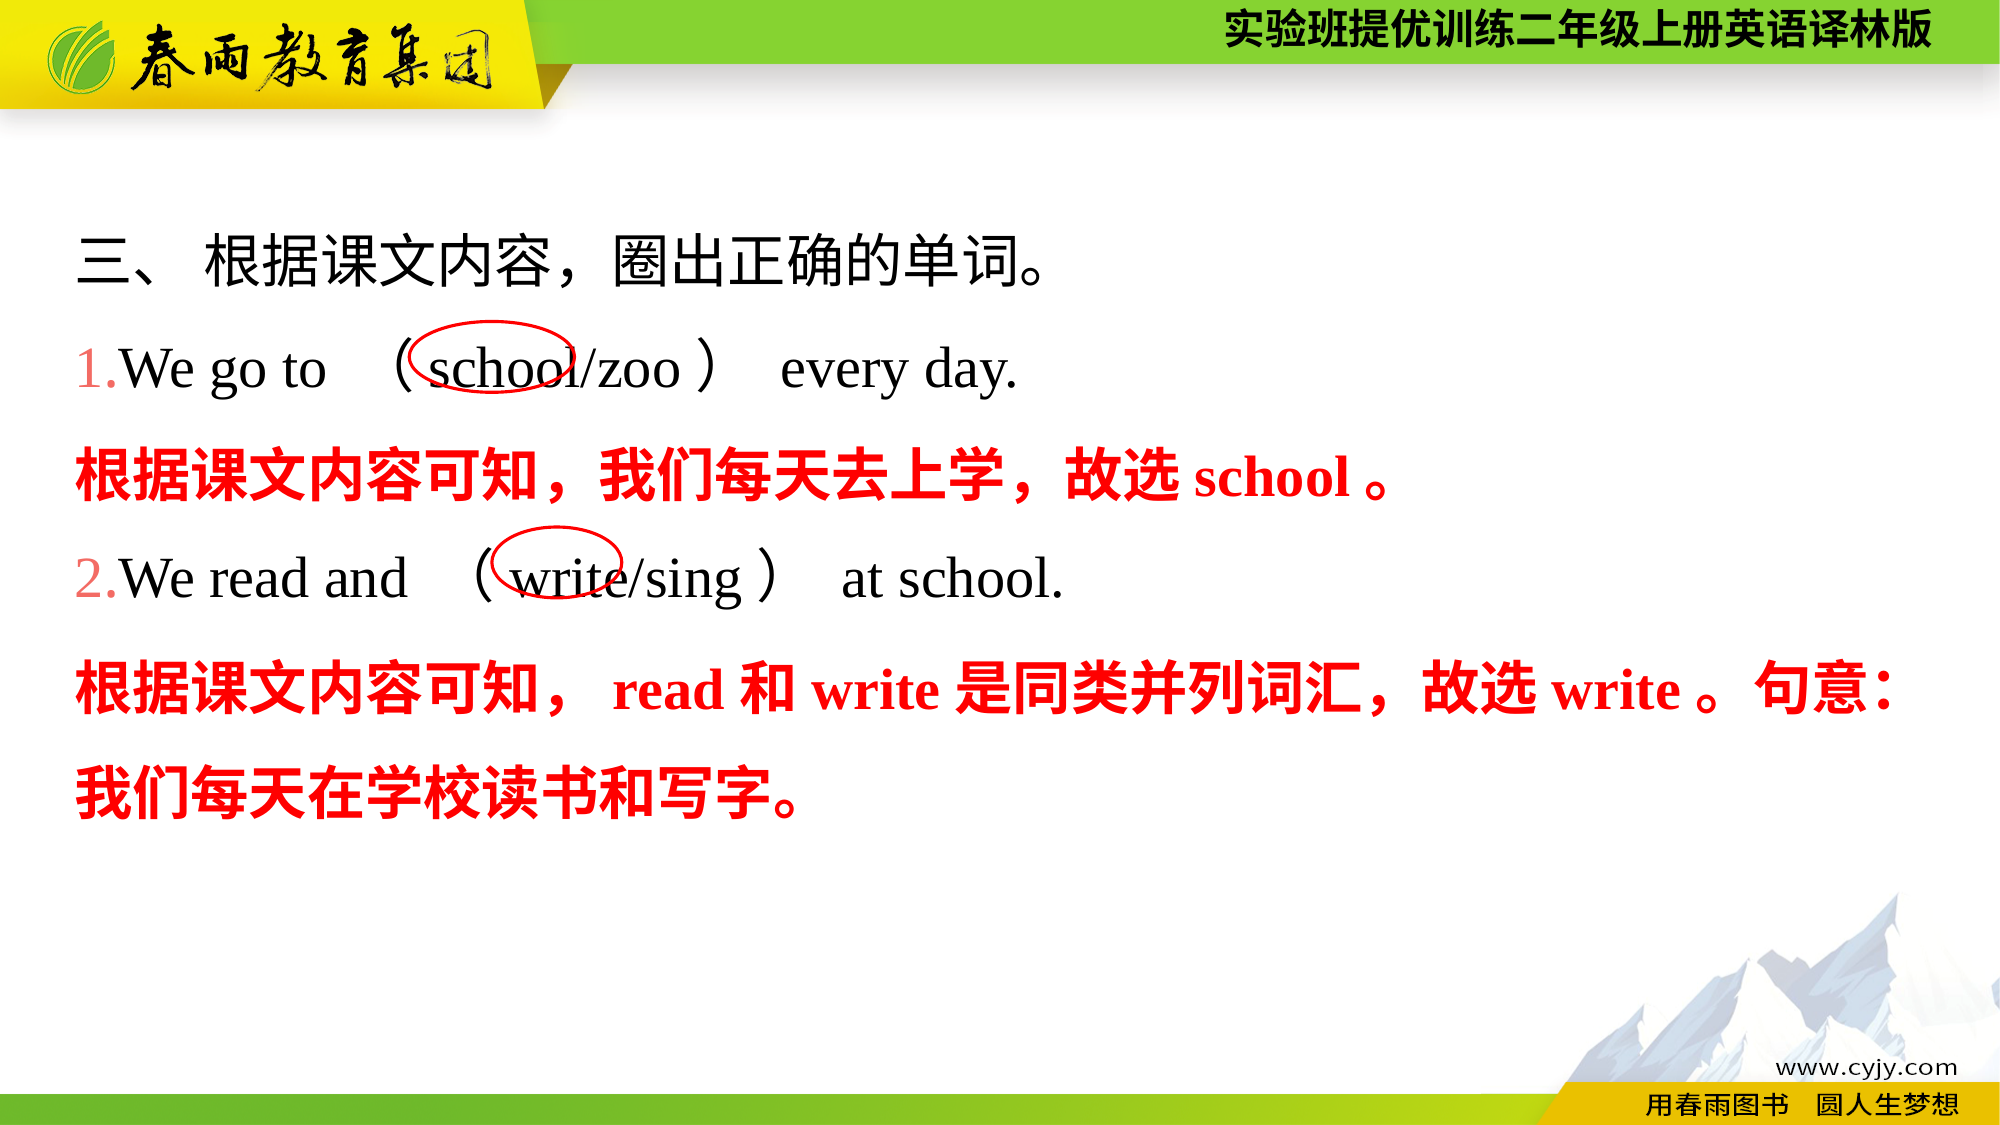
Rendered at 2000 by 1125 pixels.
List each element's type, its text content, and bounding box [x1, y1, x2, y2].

text_box 根据课文内容可知，read和write是同类并列词汇，故选write。句意：我们每天在学校读书和写字。 [59, 608, 1944, 834]
text_box [409, 321, 575, 393]
text_box 根据课文内容可知，我们每天去上学，故选school。 [59, 395, 1944, 516]
text_box [491, 527, 622, 598]
picture [0, 0, 2000, 1125]
list 三、 根据课文内容，圈出正确的单词。 1.We go to （school/zoo） every day. 2.We read and （write/sing） at school. [59, 181, 1944, 395]
list 三、 根据课文内容，圈出正确的单词。 1.We go to （school/zoo） every day. 2.We read and （write/sing） at school. [59, 516, 1944, 608]
